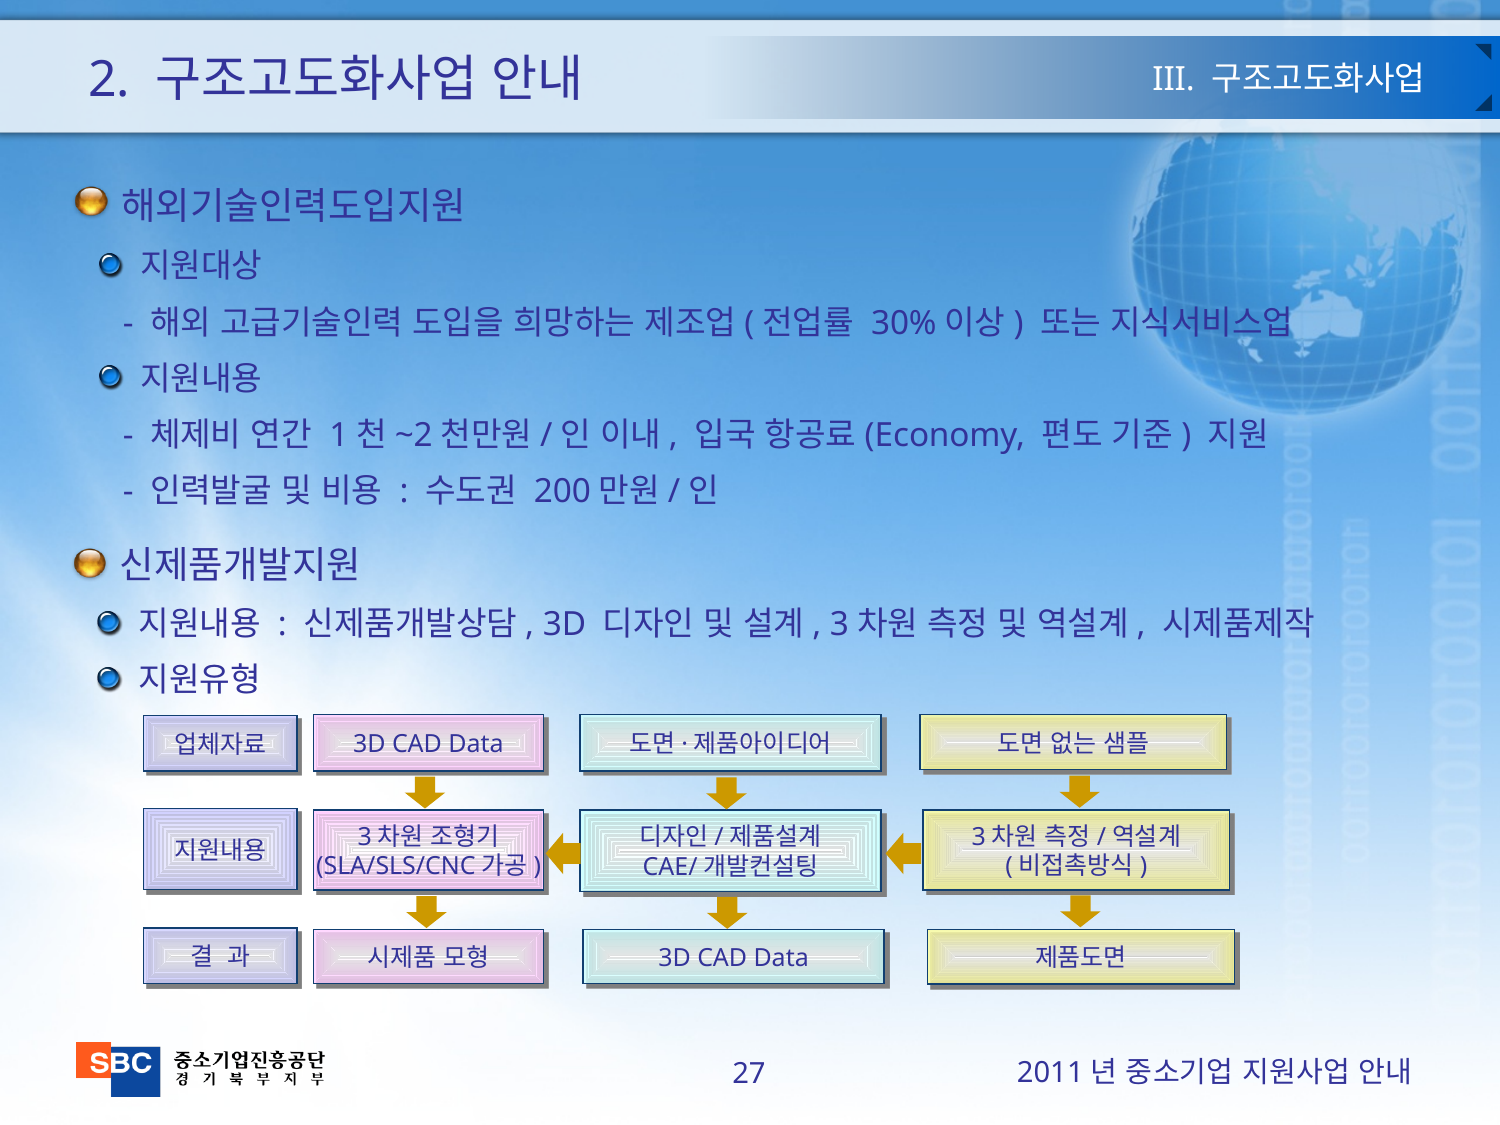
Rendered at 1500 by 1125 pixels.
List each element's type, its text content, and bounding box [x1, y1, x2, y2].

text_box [70, 527, 714, 588]
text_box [143, 714, 1235, 985]
text_box 지원대상 - 해외 고급기술인력 도입을 희망하는 제조업(전업률 30%이상) 또는 지식서비스업 지원내용 - 체제비 연간 1천~2천만원/인 이내, 입국 항공료(Economy, 편도 기준) 지원 - 인력발굴 및 비용 : 수도권 200만원/인 [81, 229, 1422, 517]
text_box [71, 169, 716, 286]
picture [0, 0, 1500, 1125]
text_box 2. 구조고도화사업 안내 [73, 38, 599, 114]
text_box 지원내용 : 신제품개발상담, 3D 디자인 및 설계, 3차원 측정 및 역설계, 시제품제작 지원유형 [80, 587, 1420, 706]
text_box III. 구조고도화사업 [1137, 49, 1441, 105]
